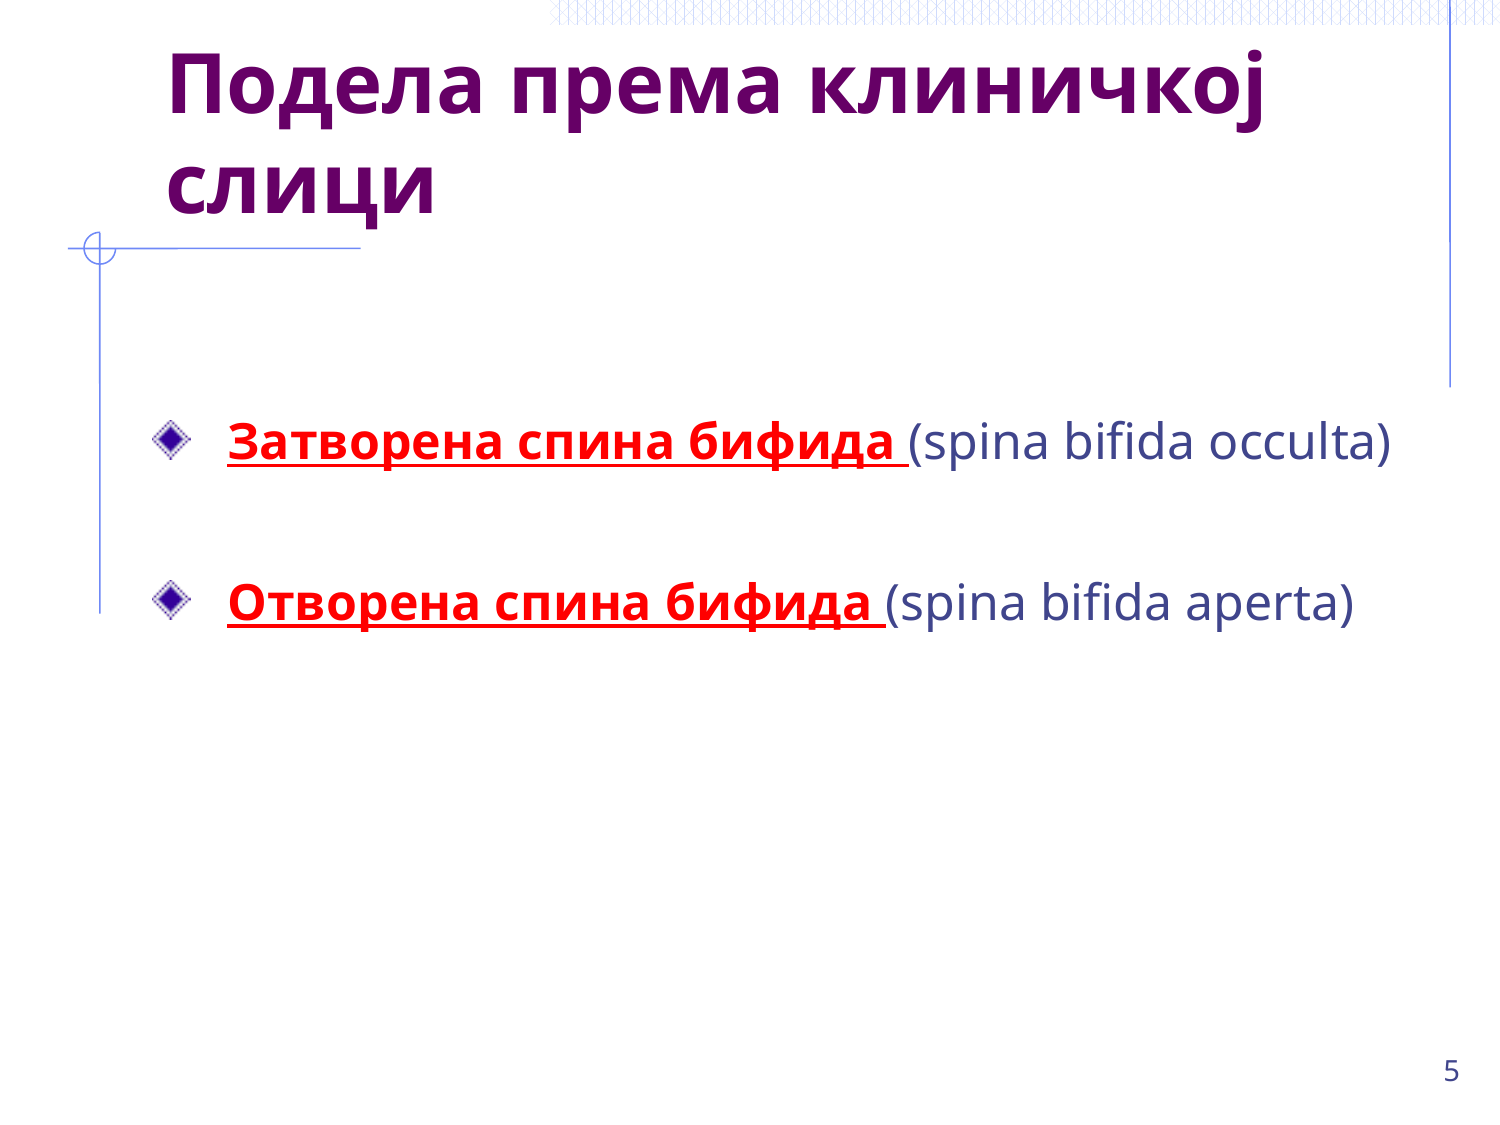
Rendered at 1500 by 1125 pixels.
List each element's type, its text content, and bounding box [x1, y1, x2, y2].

title Подела према клиничкој слици [149, 49, 1476, 238]
slide_number 5 [1162, 1025, 1475, 1100]
picture [152, 420, 191, 460]
list Затворена спина бифида (spina bifida occulta) Отворена спина бифида (spina bifida aperta) [137, 312, 1413, 988]
picture [152, 580, 191, 620]
